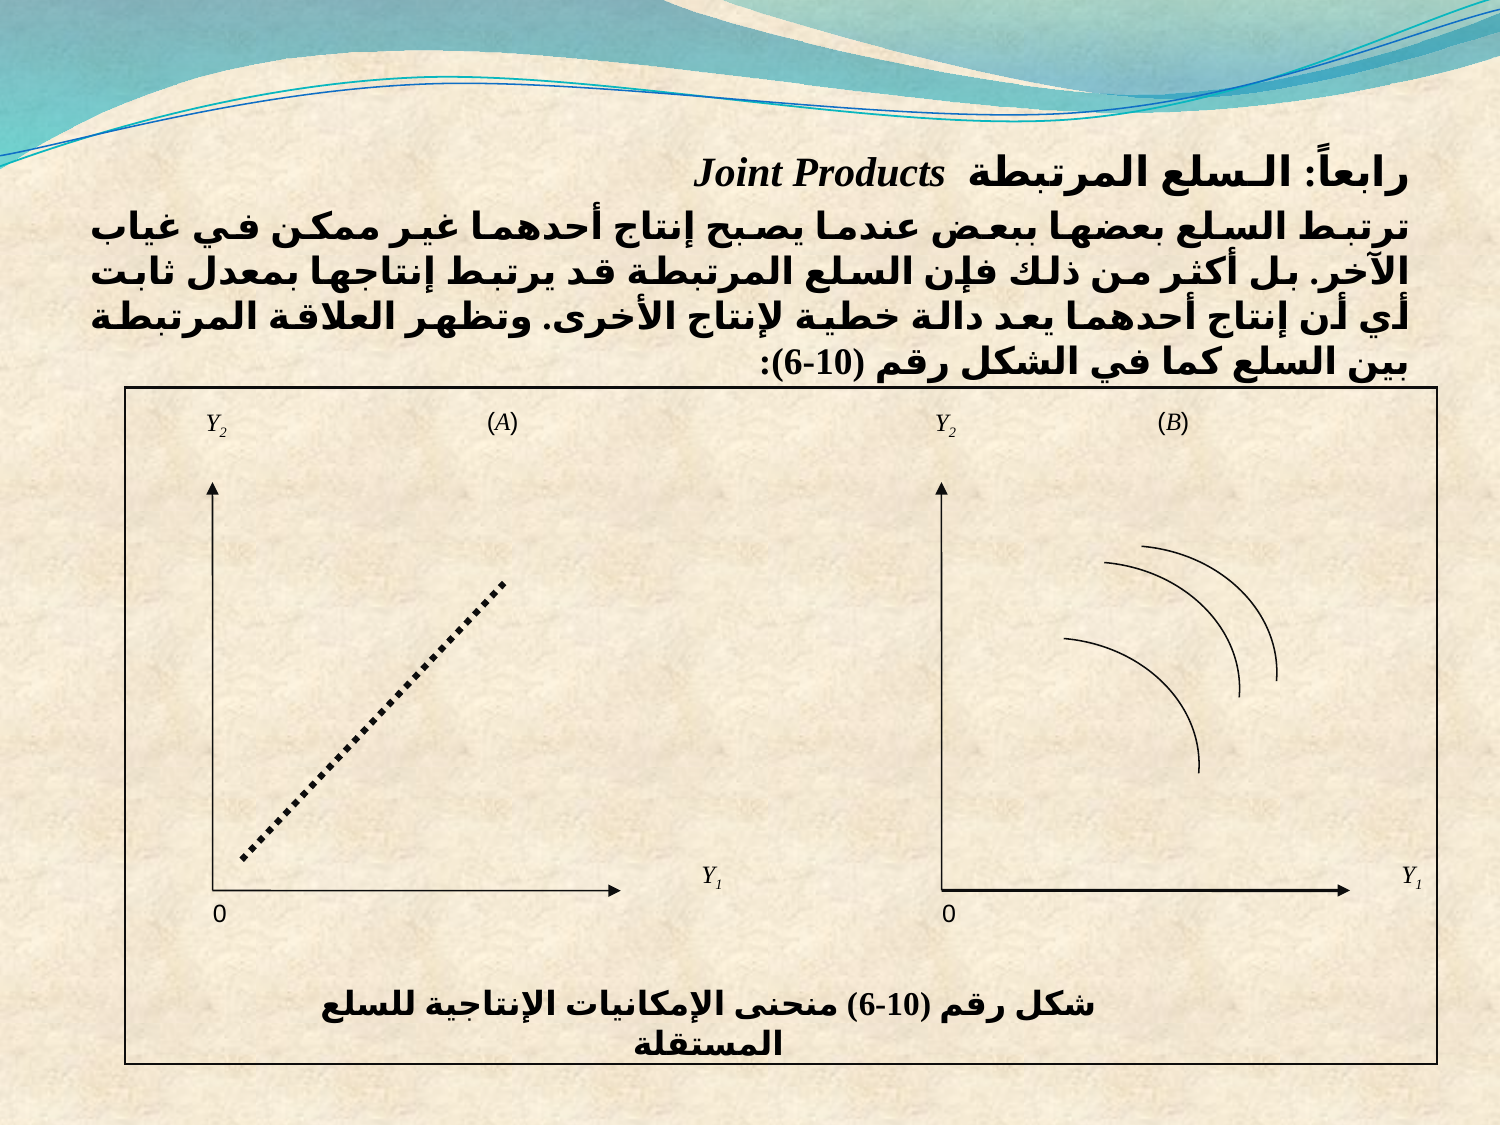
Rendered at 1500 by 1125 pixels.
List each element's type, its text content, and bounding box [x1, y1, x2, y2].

list رابعاً: الـسلع المرتبطة Joint Products ترتبط السلع بعضها ببعض عندما يصبح إنتاج أحدهما غير ممكن في غياب الآخر. بل أكثر من ذلك فإن السلع المرتبطة قد يرتبط إنتاجها بمعدل ثابت أي أن إنتاج أحدهما يعد دالة خطية لإنتاج الأخرى. وتظهر العلاقة المرتبطة بين السلع كما في الشكل رقم (10-6): [75, 137, 1425, 363]
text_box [124, 387, 1438, 1065]
